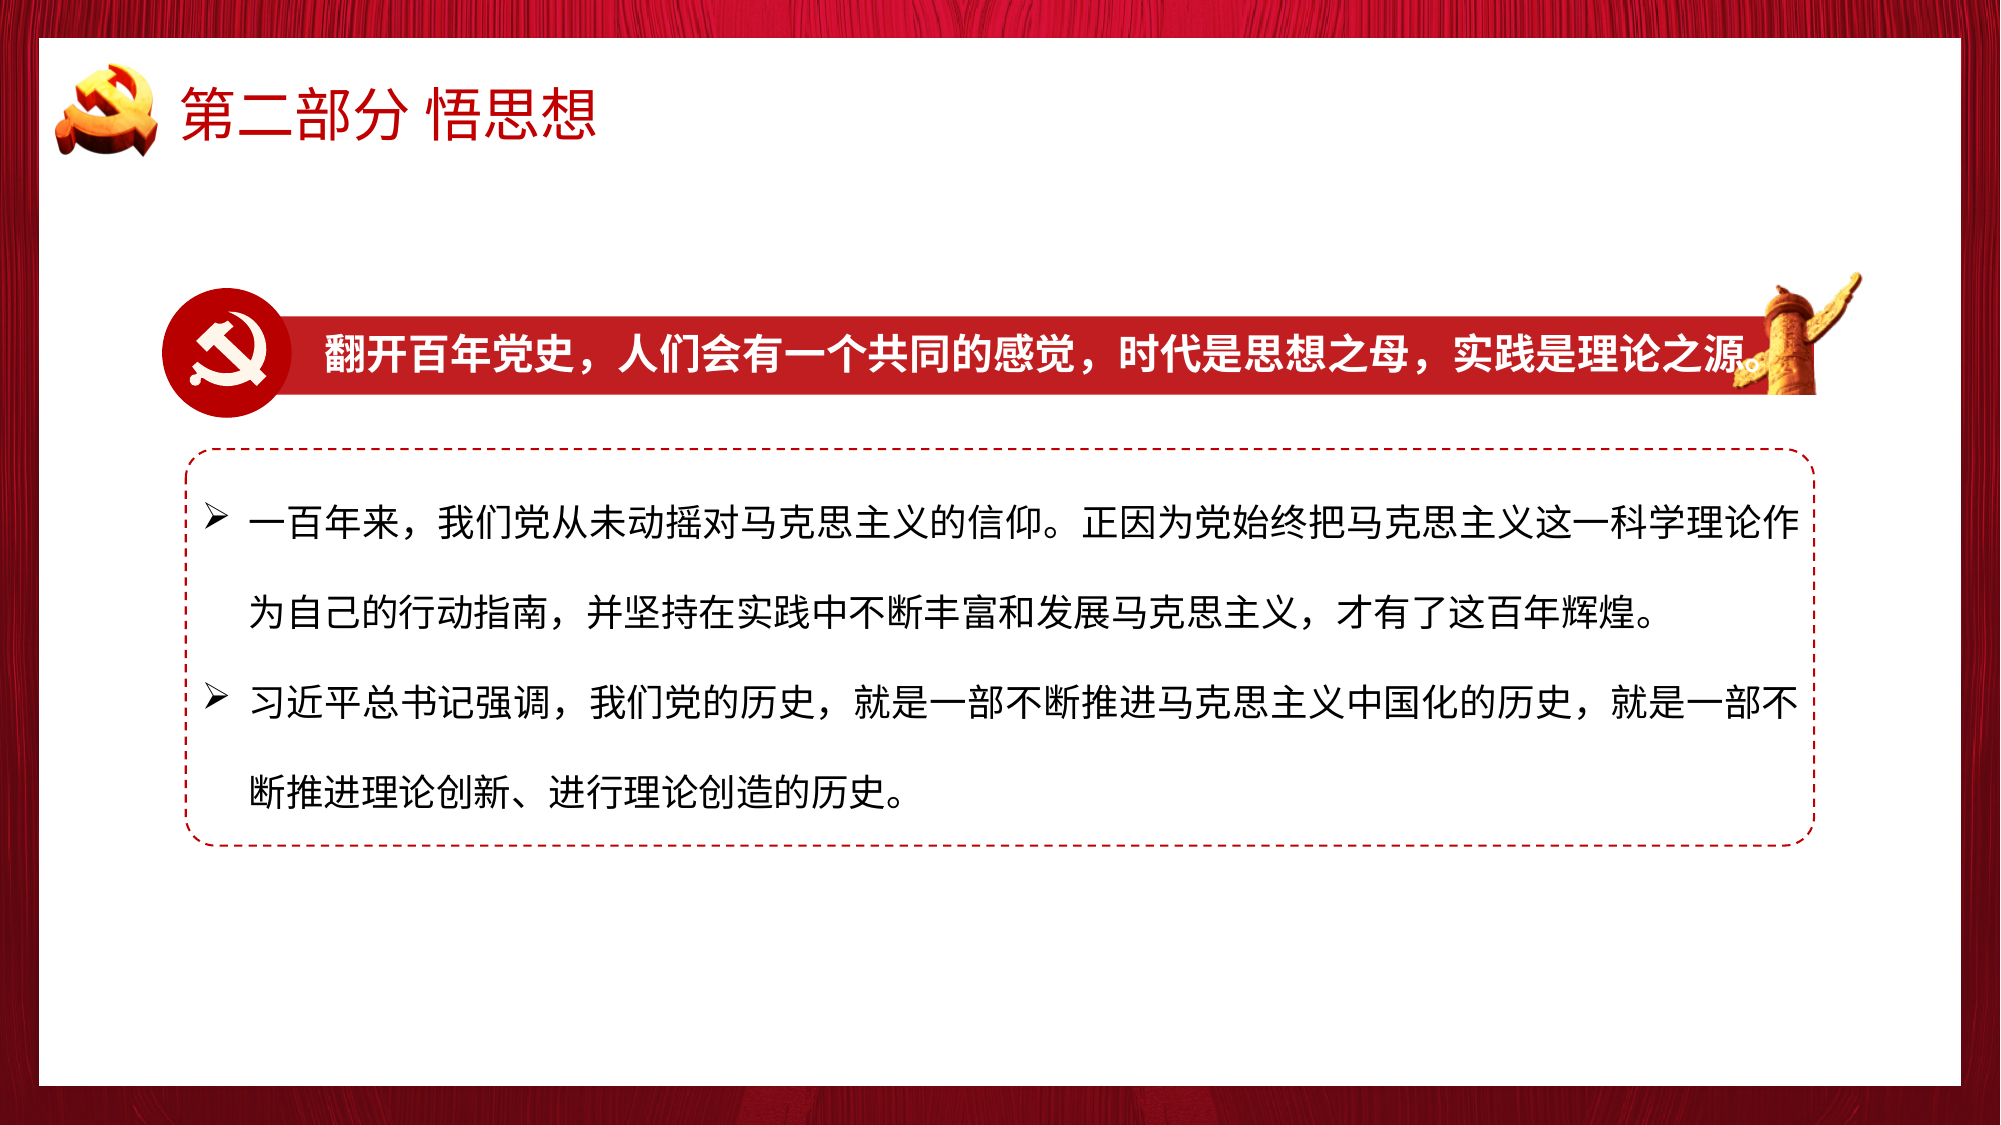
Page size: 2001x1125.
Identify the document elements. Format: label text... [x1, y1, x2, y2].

text_box [292, 316, 1711, 320]
text_box [185, 470, 1814, 846]
text_box 翻开百年党史，人们会有一个共同的感觉，时代是思想之母，实践是理论之源。 [292, 320, 1711, 385]
text_box 一百年来，我们党从未动摇对马克思主义的信仰。正因为党始终把马克思主义这一科学理论作为自己的行动指南，并坚持在实践中不断丰富和发展马克思主义，才有了这百年辉煌。 习近平总书记强调，我们党的历史，就是一部不断推进马克思主义中国化的历史，就是一部不断推进理论创新、进行理论创造的历史。 [187, 446, 1815, 821]
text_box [162, 288, 292, 418]
text_box [292, 385, 1711, 395]
picture [0, 0, 2000, 1125]
